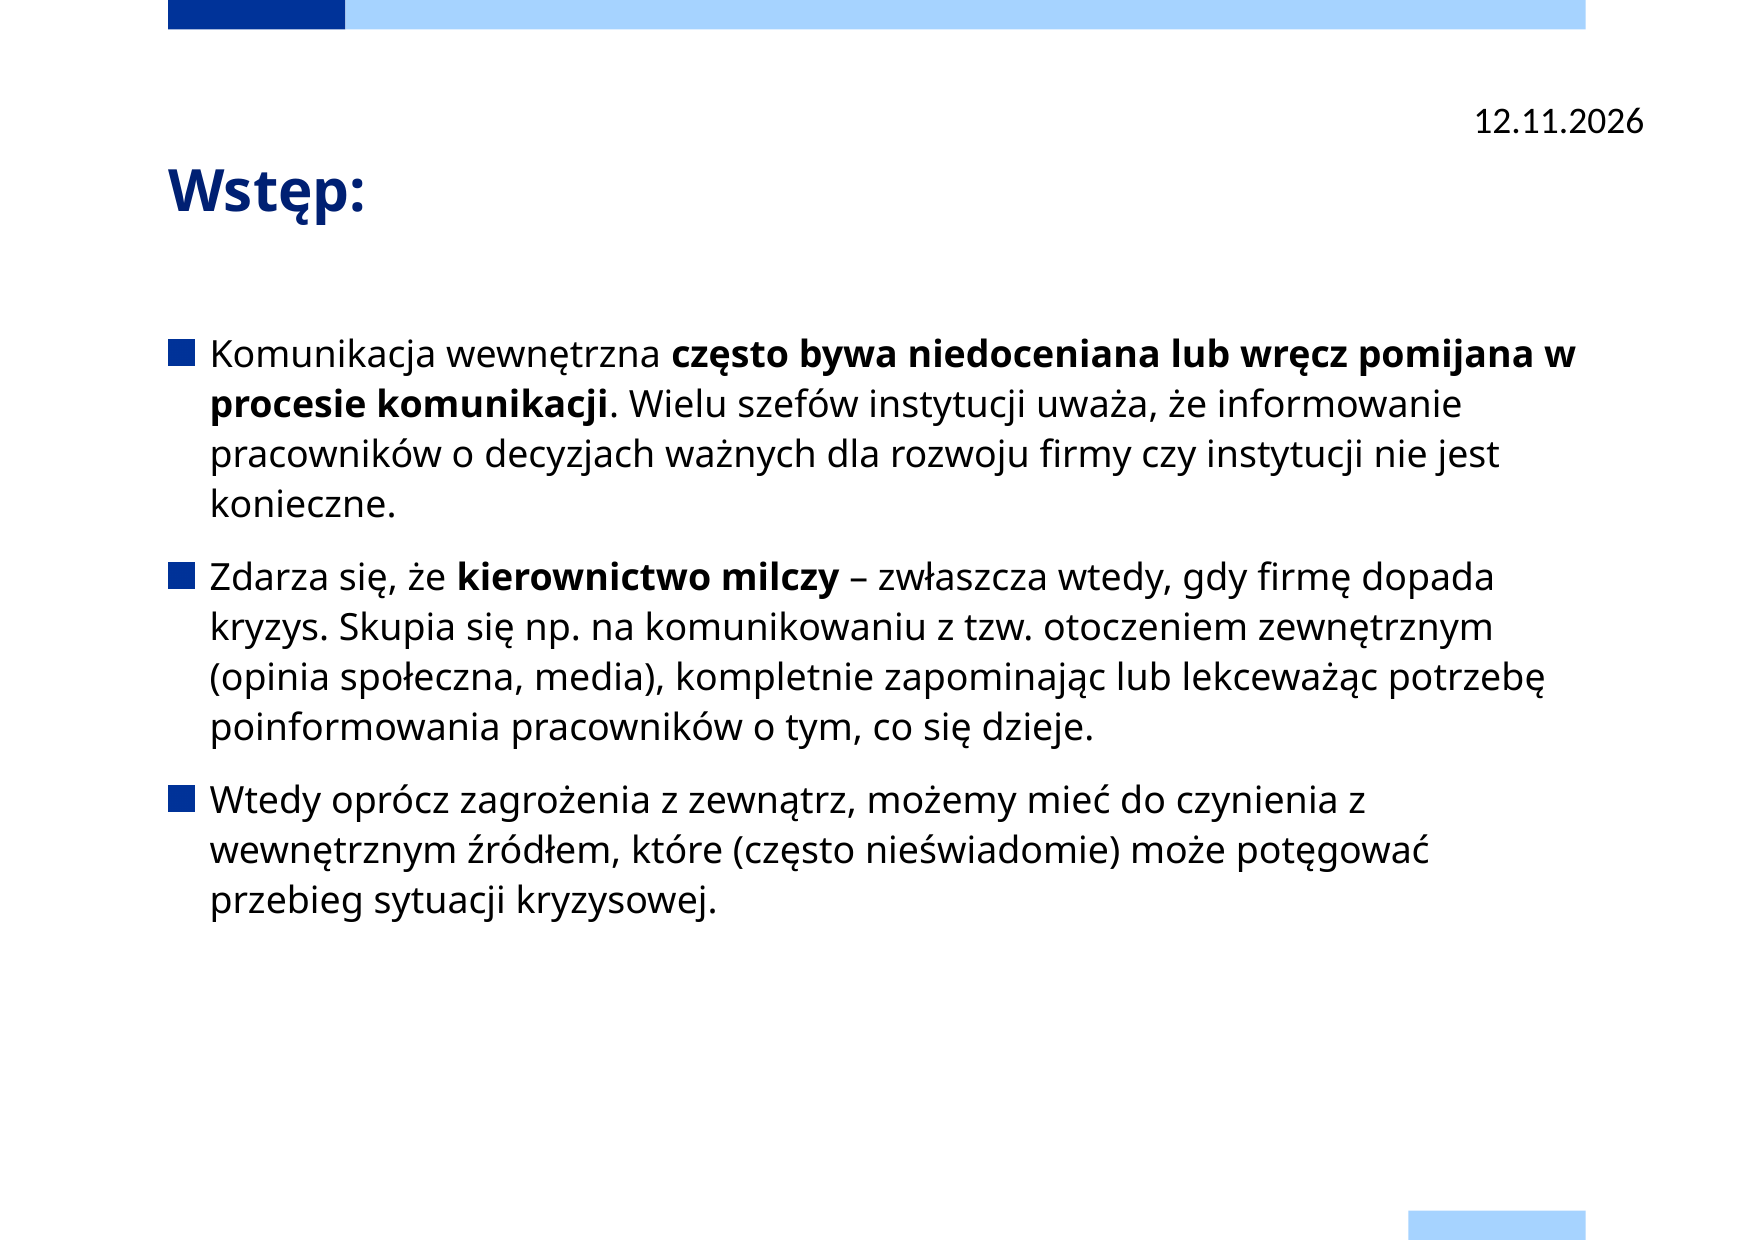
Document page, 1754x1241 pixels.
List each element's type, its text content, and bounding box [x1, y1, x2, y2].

list Komunikacja wewnętrzna często bywa niedoceniana lub wręcz pomijana w procesie komunikacji. Wielu szefów instytucji uważa, że informowanie pracowników o decyzjach ważnych dla rozwoju firmy czy instytucji nie jest konieczne. Zdarza się, że kierownictwo milczy – zwłaszcza wtedy, gdy firmę dopada kryzys. Skupia się np. na komunikowaniu z tzw. otoczeniem zewnętrznym (opinia społeczna, media), kompletnie zapominając lub lekceważąc potrzebę poinformowania pracowników o tym, co się dzieje. Wtedy oprócz zagrożenia z zewnątrz, możemy mieć do czynienia z wewnętrznym źródłem, które (często nieświadomie) może potęgować przebieg sytuacji kryzysowej. [168, 324, 1586, 1093]
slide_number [1458, 88, 1754, 149]
picture [168, 339, 195, 366]
picture [168, 785, 195, 812]
picture [168, 562, 195, 589]
title Wstęp: [168, 147, 1586, 324]
